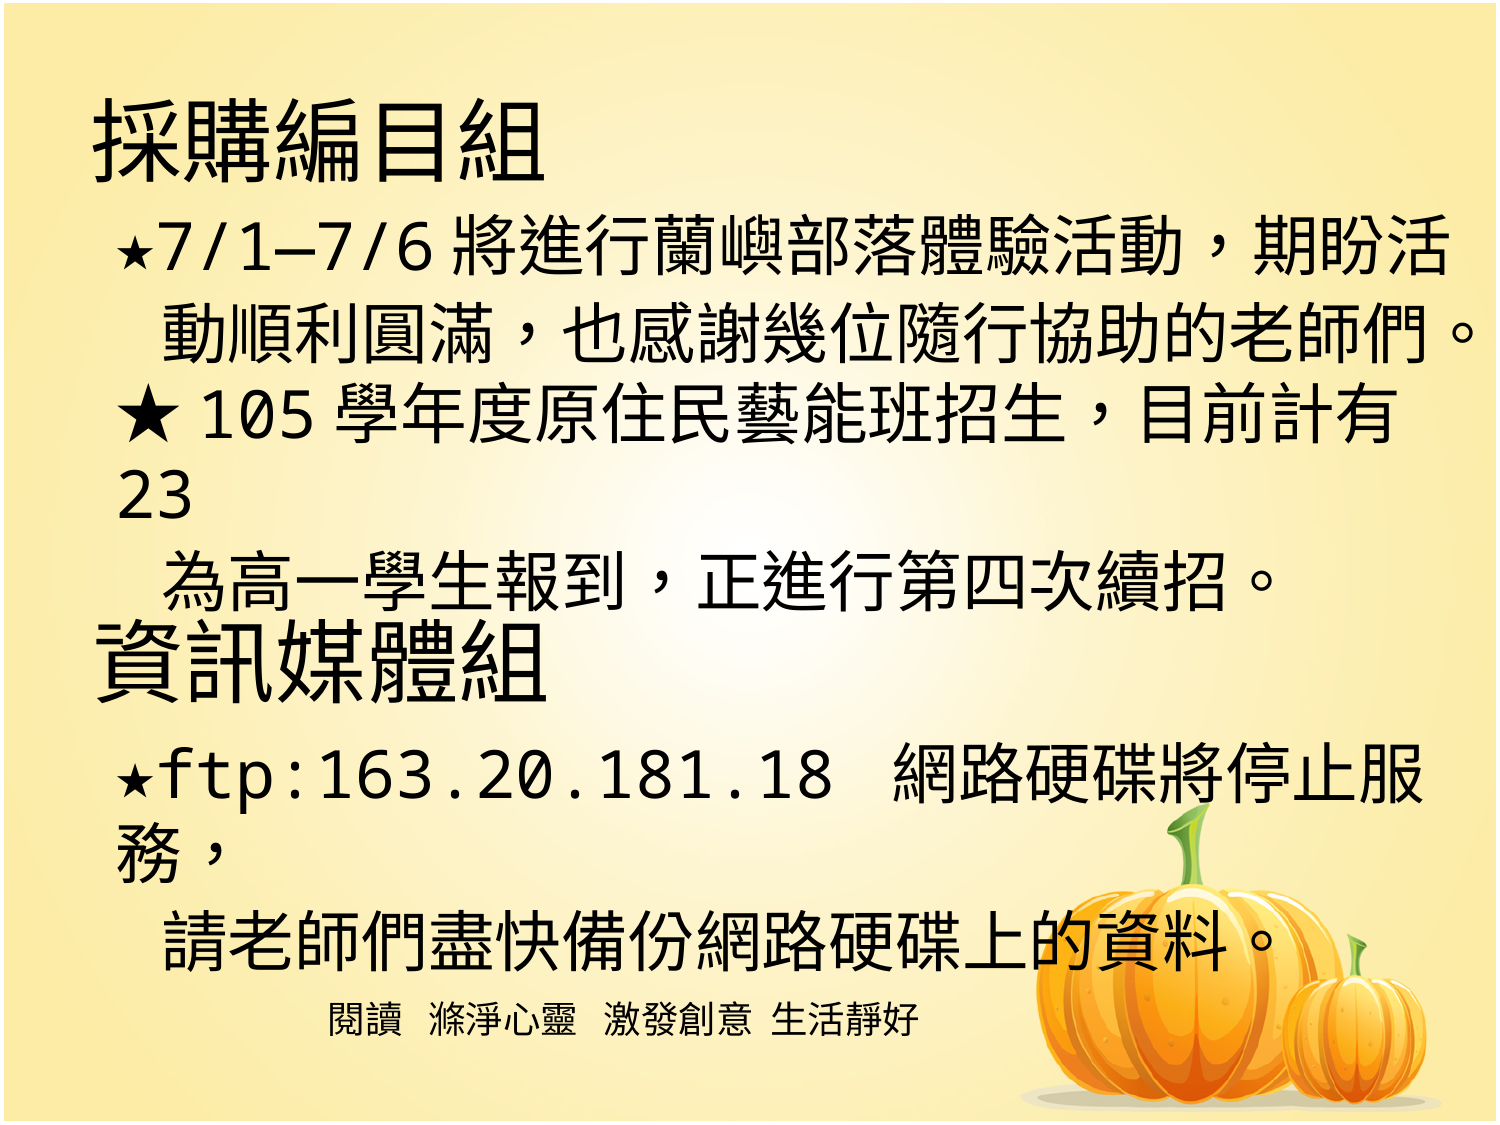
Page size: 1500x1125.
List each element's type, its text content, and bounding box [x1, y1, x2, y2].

title 採購編目組 [75, 45, 1425, 233]
text_box ★ftp:163.20.181.18 網路硬碟將停止服務， 請老師們盡快備份網路硬碟上的資料。 [100, 724, 1471, 1079]
text_box 資訊媒體組 [77, 597, 566, 723]
picture [0, 0, 1500, 1125]
list ★7/1—7/6將進行蘭嶼部落體驗活動，期盼活 動順利圓滿，也感謝幾位隨行協助的老師們。★105學年度原住民藝能班招生，目前計有23 為高一學生報到，正進行第四次續招。 [100, 196, 1471, 551]
